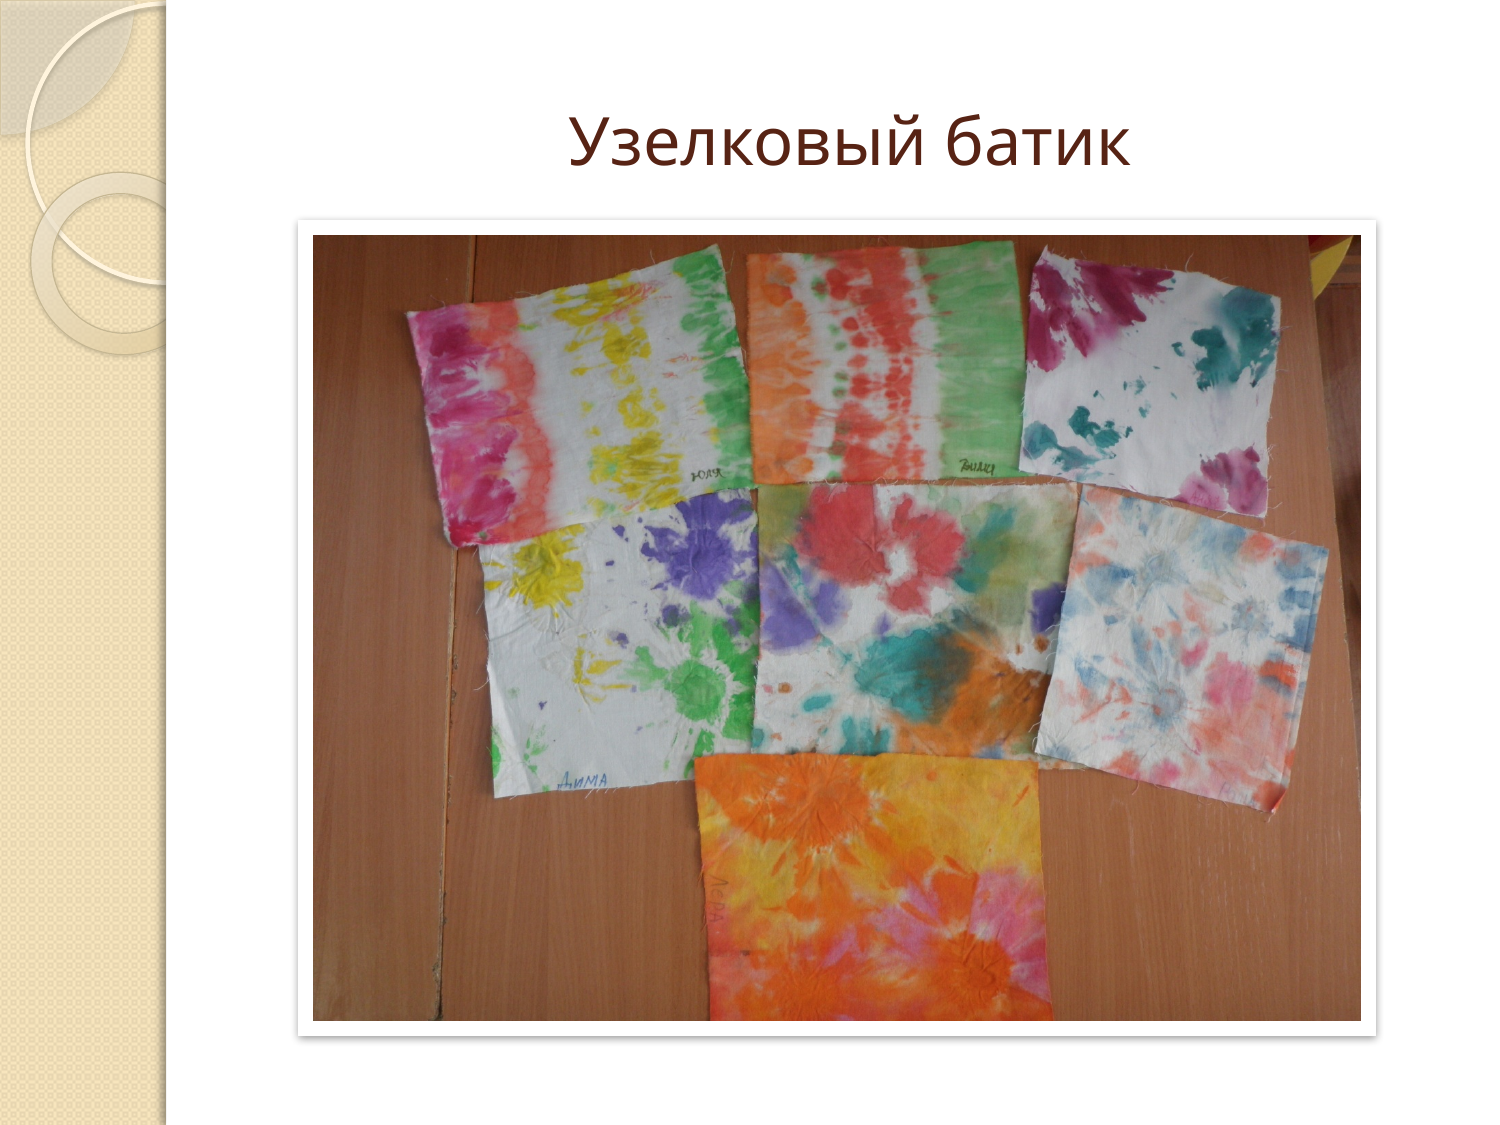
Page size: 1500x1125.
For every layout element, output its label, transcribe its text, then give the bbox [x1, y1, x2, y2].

title Узелковый батик [235, 45, 1466, 233]
picture [312, 234, 1362, 1022]
